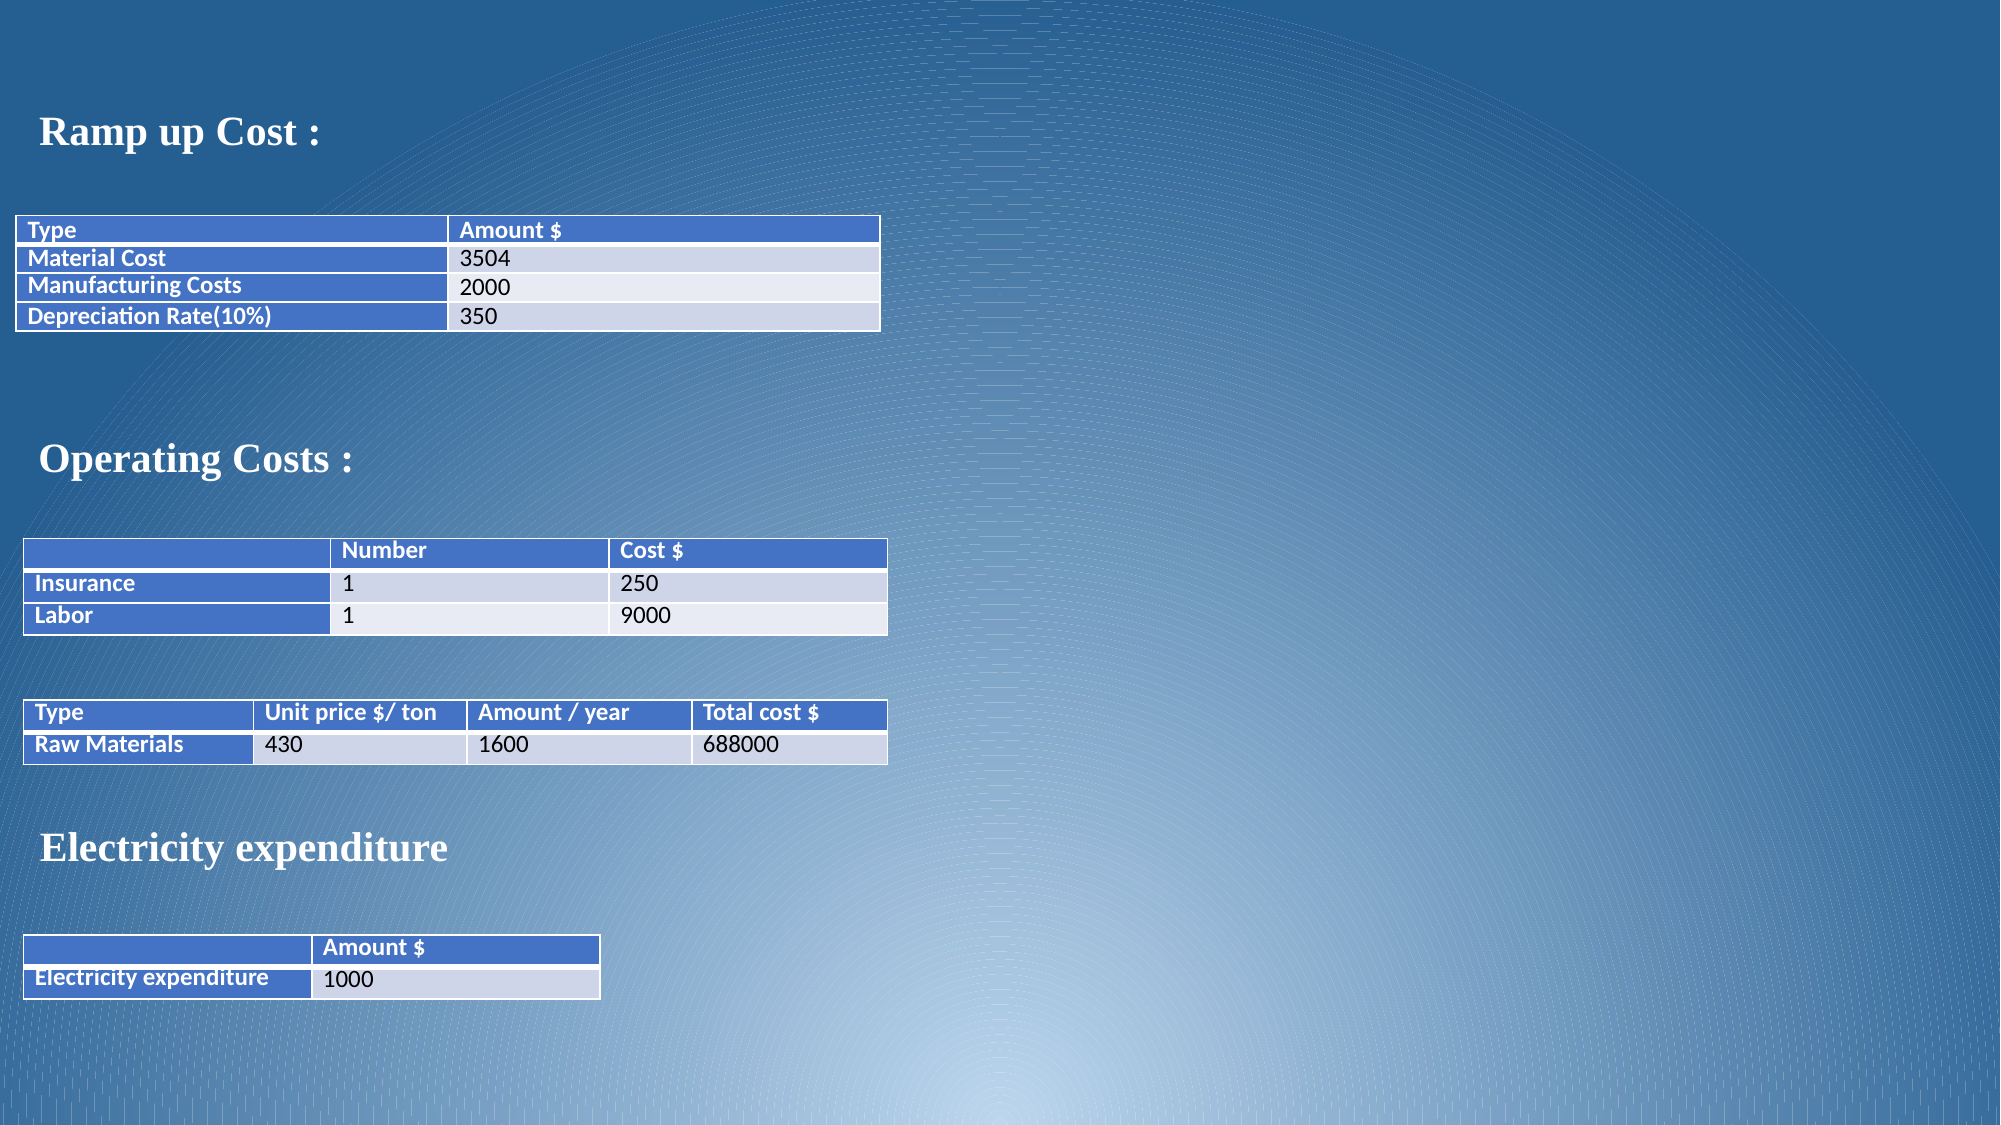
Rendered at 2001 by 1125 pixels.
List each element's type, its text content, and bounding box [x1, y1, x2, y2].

table_header Type [24, 701, 253, 730]
table_header Type [17, 216, 447, 242]
table_header Total cost $ [693, 701, 887, 730]
table_header Amount $ [313, 936, 599, 964]
table_header [24, 936, 311, 964]
text_box Ramp up Cost : [24, 89, 337, 162]
table_header Amount $ [449, 216, 879, 242]
table_cell Depreciation Rate(10%) [17, 303, 447, 330]
table_cell Manufacturing Costs [17, 274, 447, 301]
table_cell 350 [449, 303, 879, 330]
table_cell 250 [610, 573, 887, 602]
text_box Operating Costs : [23, 415, 415, 489]
table_header [24, 539, 330, 568]
table_header Unit price $/ ton [254, 701, 466, 730]
table_header Cost $ [610, 539, 887, 568]
table_cell 1600 [468, 735, 691, 764]
table_cell Electricity expenditure [24, 970, 311, 998]
table_cell 9000 [610, 604, 887, 634]
table_cell Labor [24, 604, 330, 634]
table_cell 688000 [693, 735, 887, 764]
table_header Number [331, 539, 608, 568]
table_cell Material Cost [17, 247, 447, 272]
table_cell 3504 [449, 247, 879, 272]
table_cell 430 [254, 735, 466, 764]
table_cell Raw Materials [24, 735, 253, 764]
table_cell 1000 [313, 970, 599, 998]
table_cell 2000 [449, 274, 879, 301]
table_cell 1 [331, 573, 608, 602]
table_cell Insurance [24, 573, 330, 602]
text_box Electricity expenditure [25, 809, 464, 878]
table_header Amount / year [468, 701, 691, 730]
table_cell 1 [331, 604, 608, 634]
